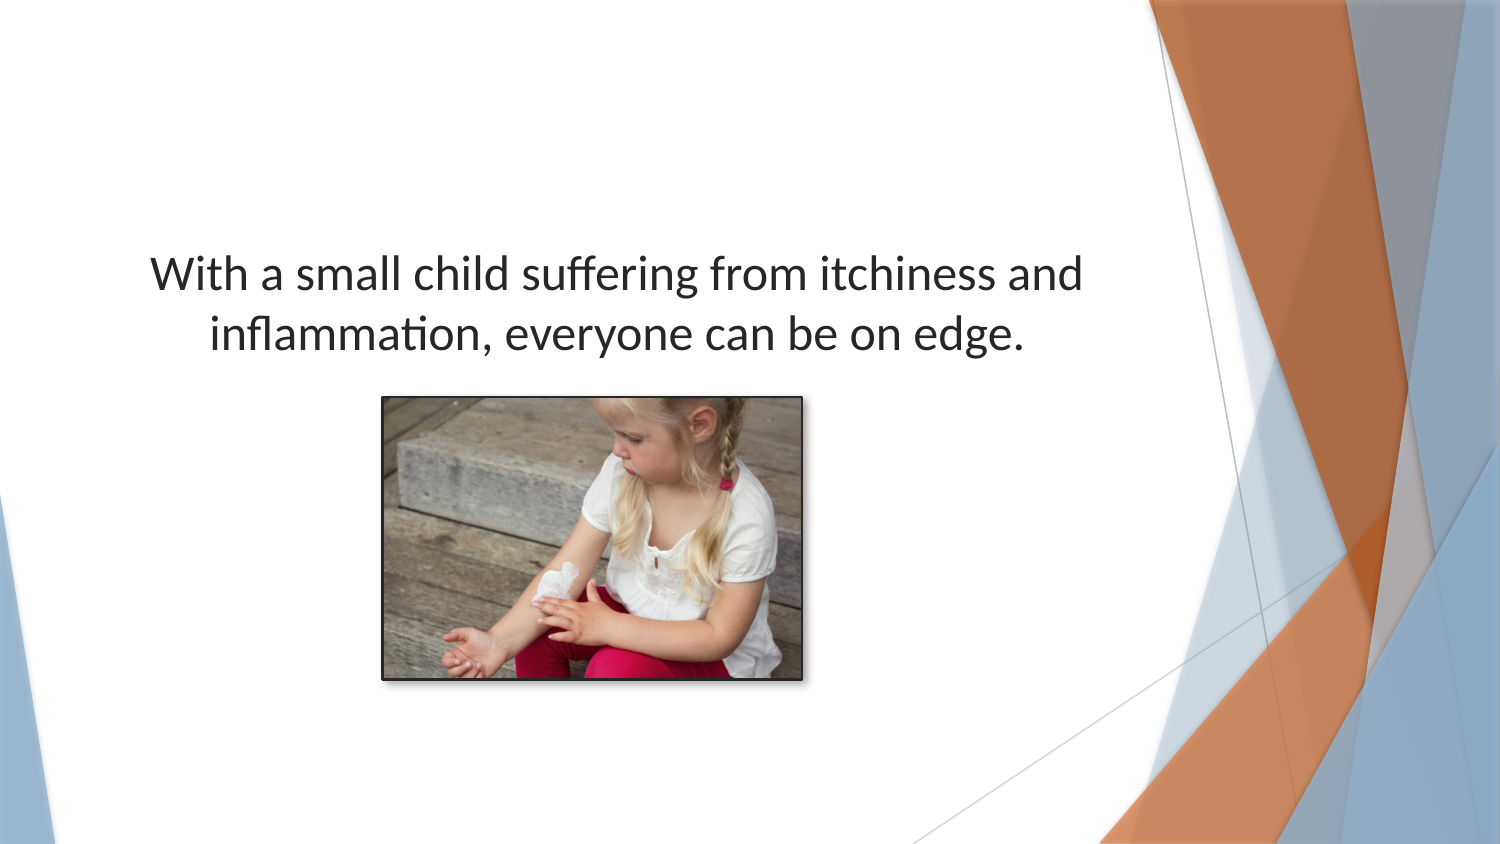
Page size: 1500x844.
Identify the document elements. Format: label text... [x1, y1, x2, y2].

picture [383, 397, 802, 679]
list With a small child suffering from itchiness and inflammation, everyone can be on edge. [88, 232, 1147, 529]
